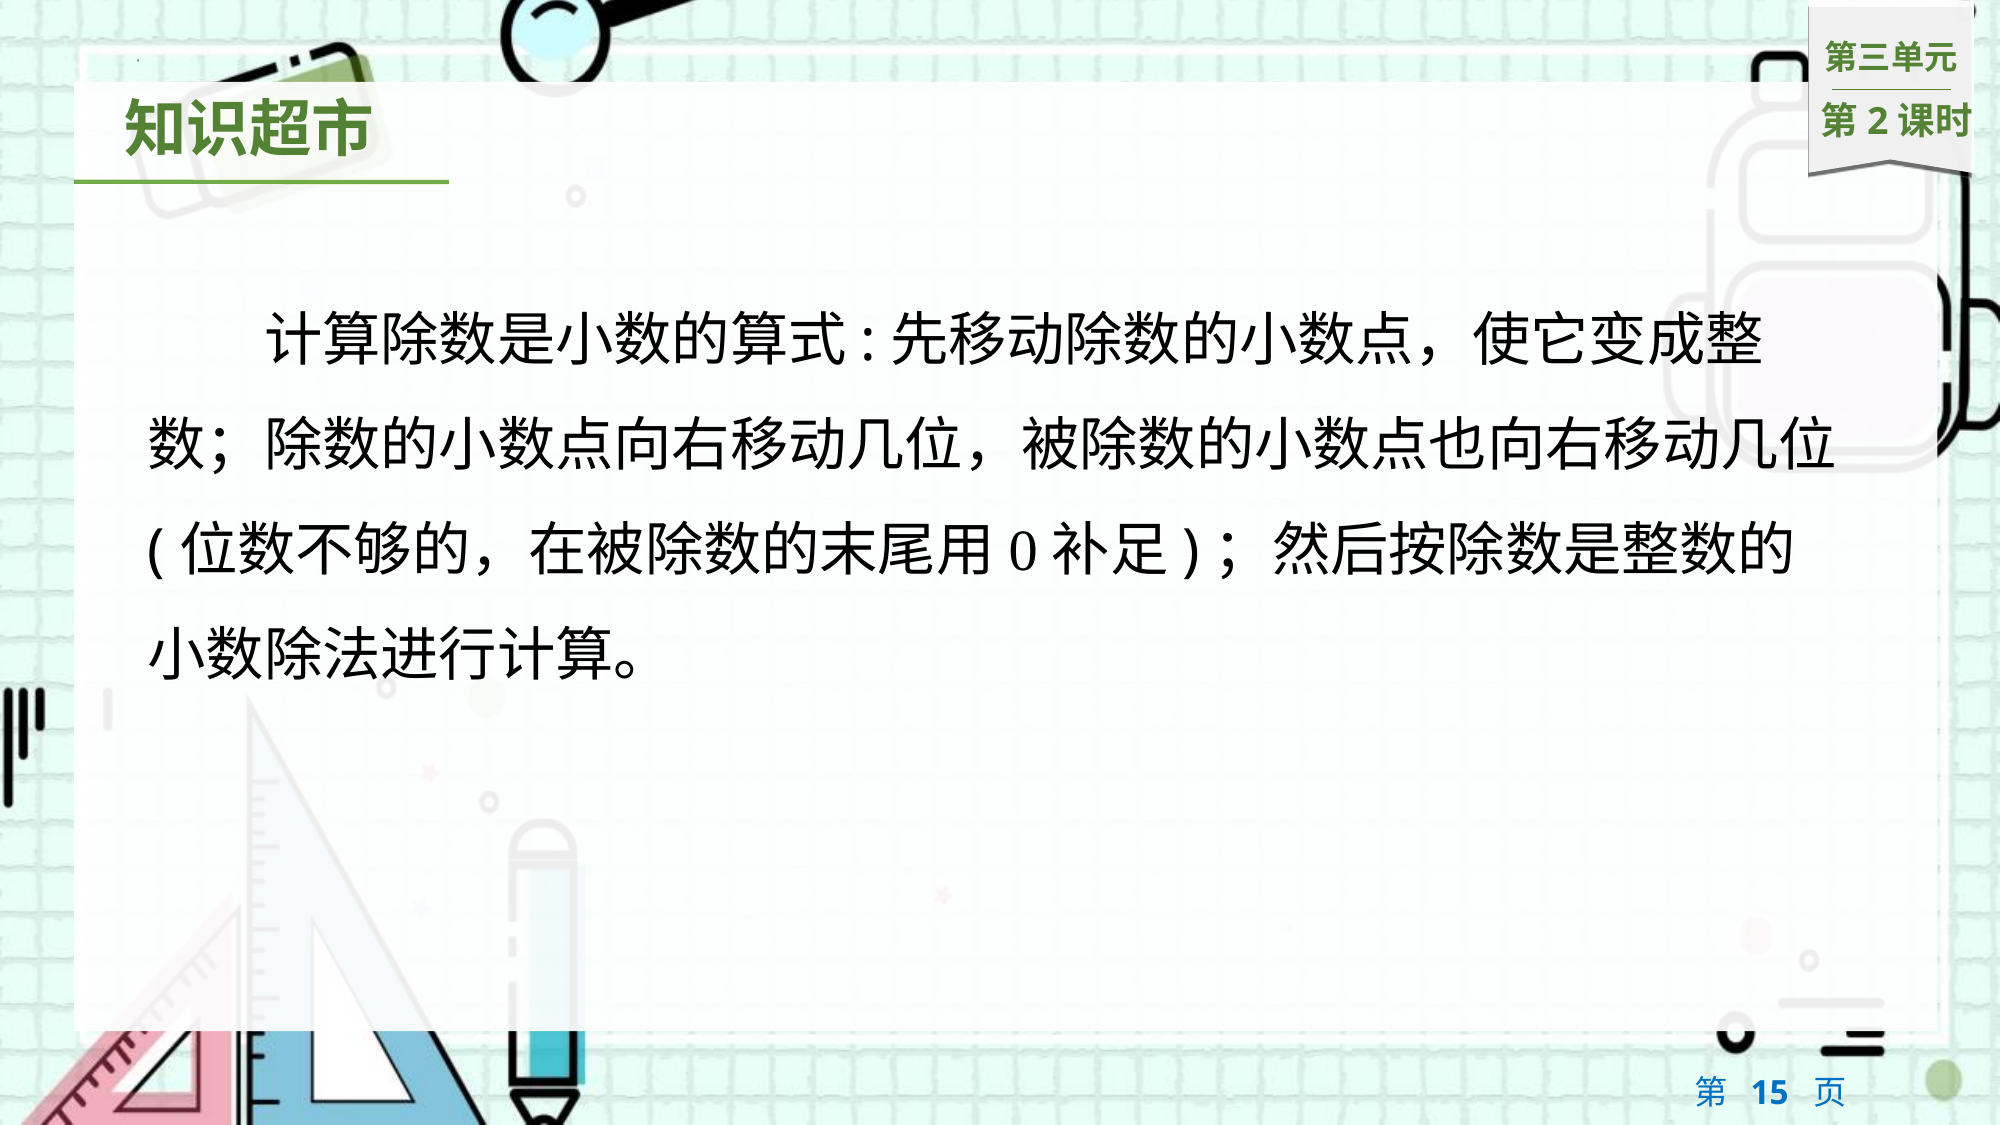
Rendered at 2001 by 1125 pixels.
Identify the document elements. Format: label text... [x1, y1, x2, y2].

picture [0, 0, 2000, 1125]
text_box 计算除数是小数的算式:先移动除数的小数点，使它变成整数；除数的小数点向右移动几位，被除数的小数点也向右移动几位(位数不够的，在被除数的末尾用0补足)；然后按除数是整数的小数除法进行计算。 [147, 267, 1853, 687]
picture [1938, 168, 1971, 176]
